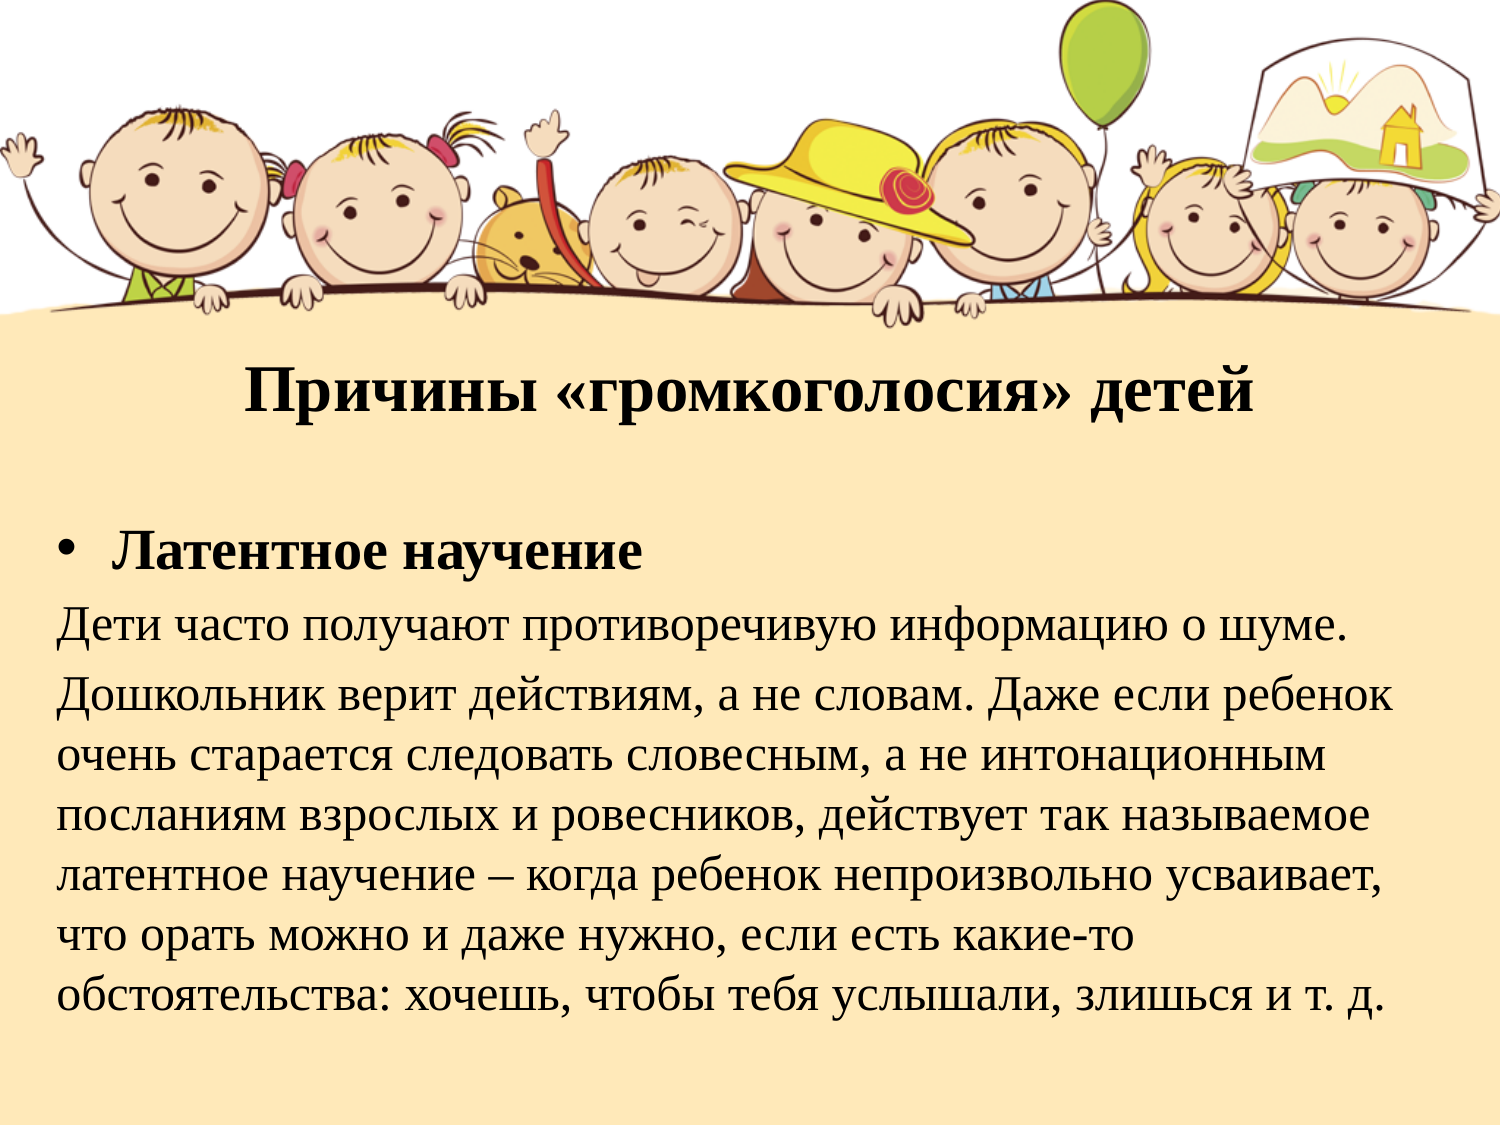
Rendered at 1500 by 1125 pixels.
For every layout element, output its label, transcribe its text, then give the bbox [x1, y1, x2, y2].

list Латентное научение Дети часто получают противоречивую информацию о шуме. Дошкольник верит действиям, а не словам. Даже если ребенок очень старается следовать словесным, а не интонационным посланиям взрослых и ровесников, действует так называемое латентное научение – когда ребенок непроизвольно усваивает, что орать можно и даже нужно, если есть какие-то обстоятельства: хочешь, чтобы тебя услышали, злишься и т. д. [41, 503, 1426, 1095]
picture [0, 0, 1500, 1125]
title Причины «громкоголосия» детей [74, 290, 1426, 480]
